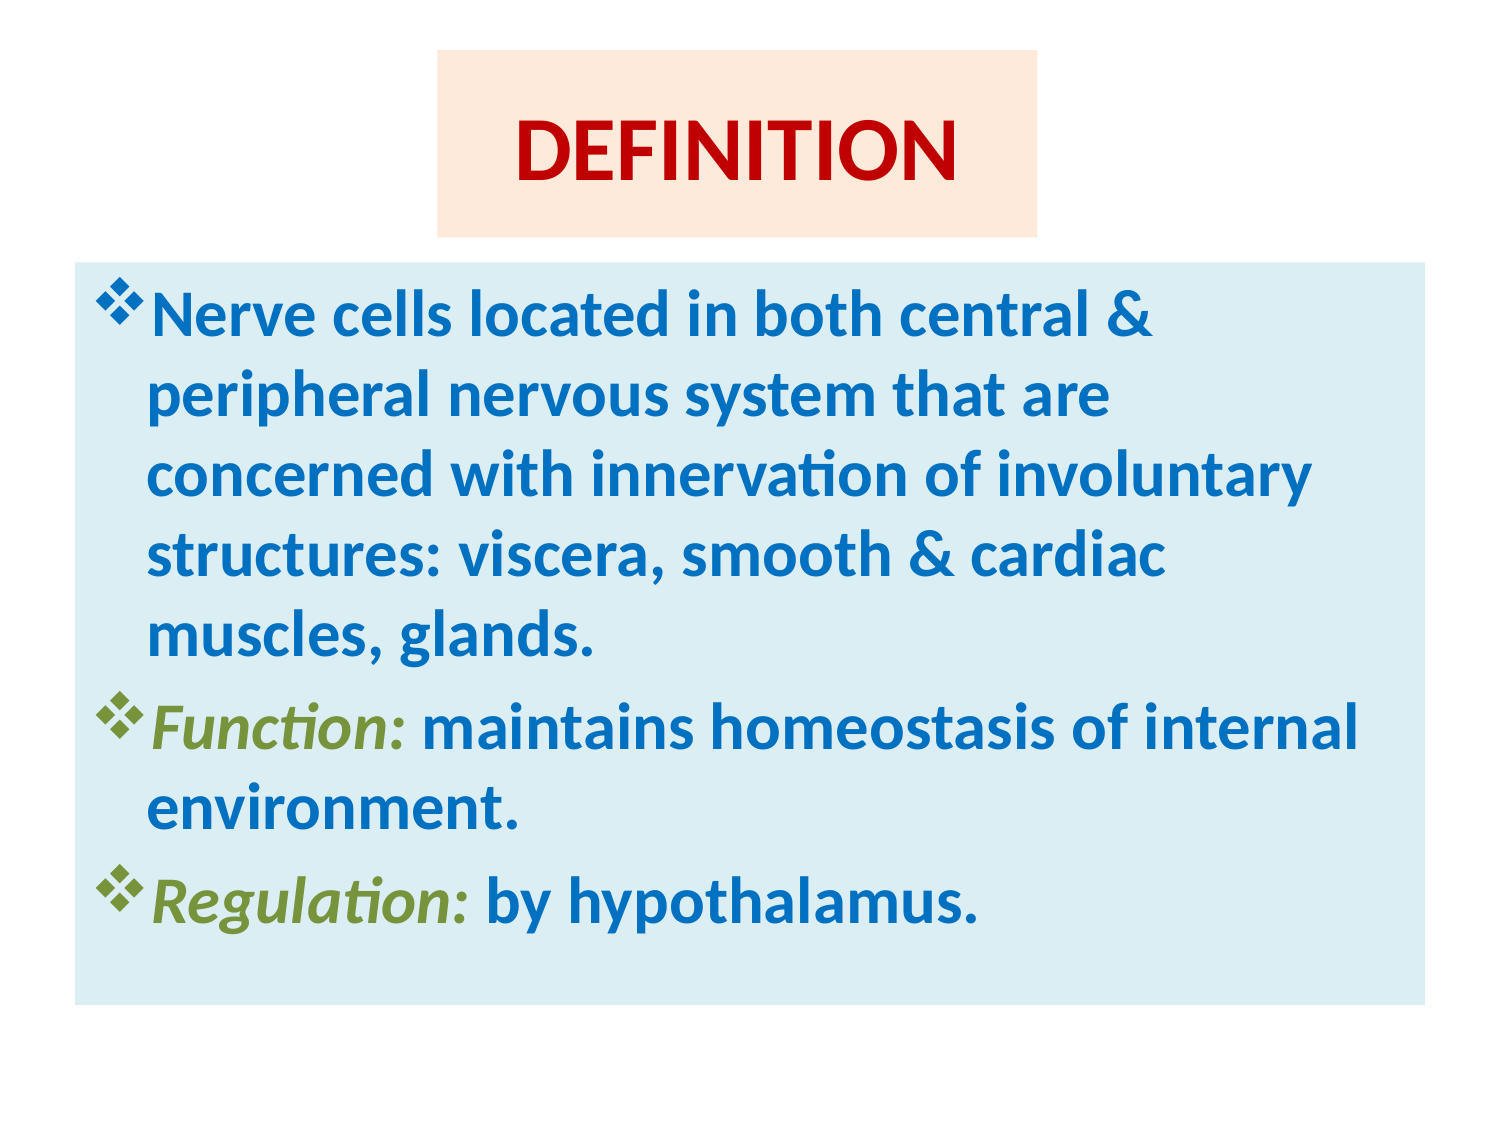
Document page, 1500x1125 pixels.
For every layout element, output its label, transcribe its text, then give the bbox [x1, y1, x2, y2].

title DEFINITION [437, 50, 1038, 238]
list Nerve cells located in both central & peripheral nervous system that are concerned with innervation of involuntary structures: viscera, smooth & cardiac muscles, glands. Function: maintains homeostasis of internal environment. Regulation: by hypothalamus. [75, 262, 1425, 1005]
